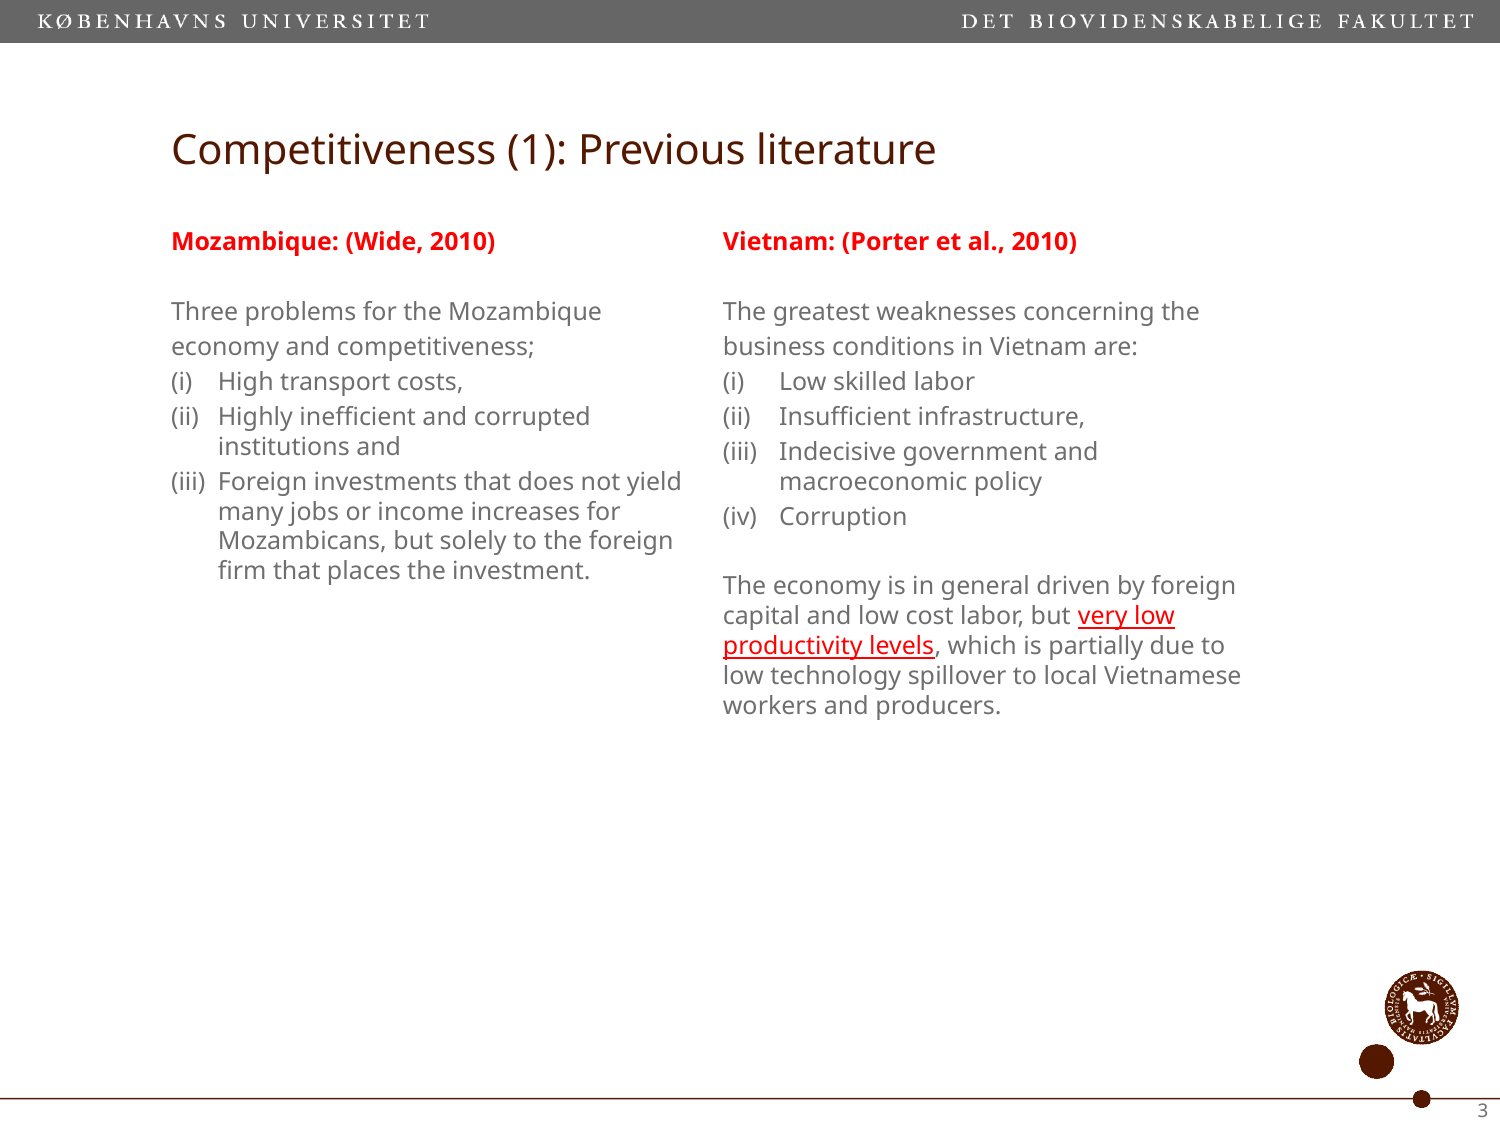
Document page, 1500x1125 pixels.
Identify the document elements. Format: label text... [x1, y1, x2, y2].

title Competitiveness (1): Previous literature [170, 77, 1138, 173]
list Mozambique: (Wide, 2010) Three problems for the Mozambique economy and competitiveness; High transport costs, Highly inefficient and corrupted institutions and Foreign investments that does not yield many jobs or income increases for Mozambicans, but solely to the foreign firm that places the investment. [170, 225, 699, 900]
picture [0, 0, 1500, 43]
picture [0, 914, 1500, 1097]
picture [0, 1100, 1500, 1125]
list Vietnam: (Porter et al., 2010) The greatest weaknesses concerning the business conditions in Vietnam are: Low skilled labor Insufficient infrastructure, Indecisive government and macroeconomic policy Corruption The economy is in general driven by foreign capital and low cost labor, but very low productivity levels, which is partially due to low technology spillover to local Vietnamese workers and producers. [722, 225, 1251, 900]
